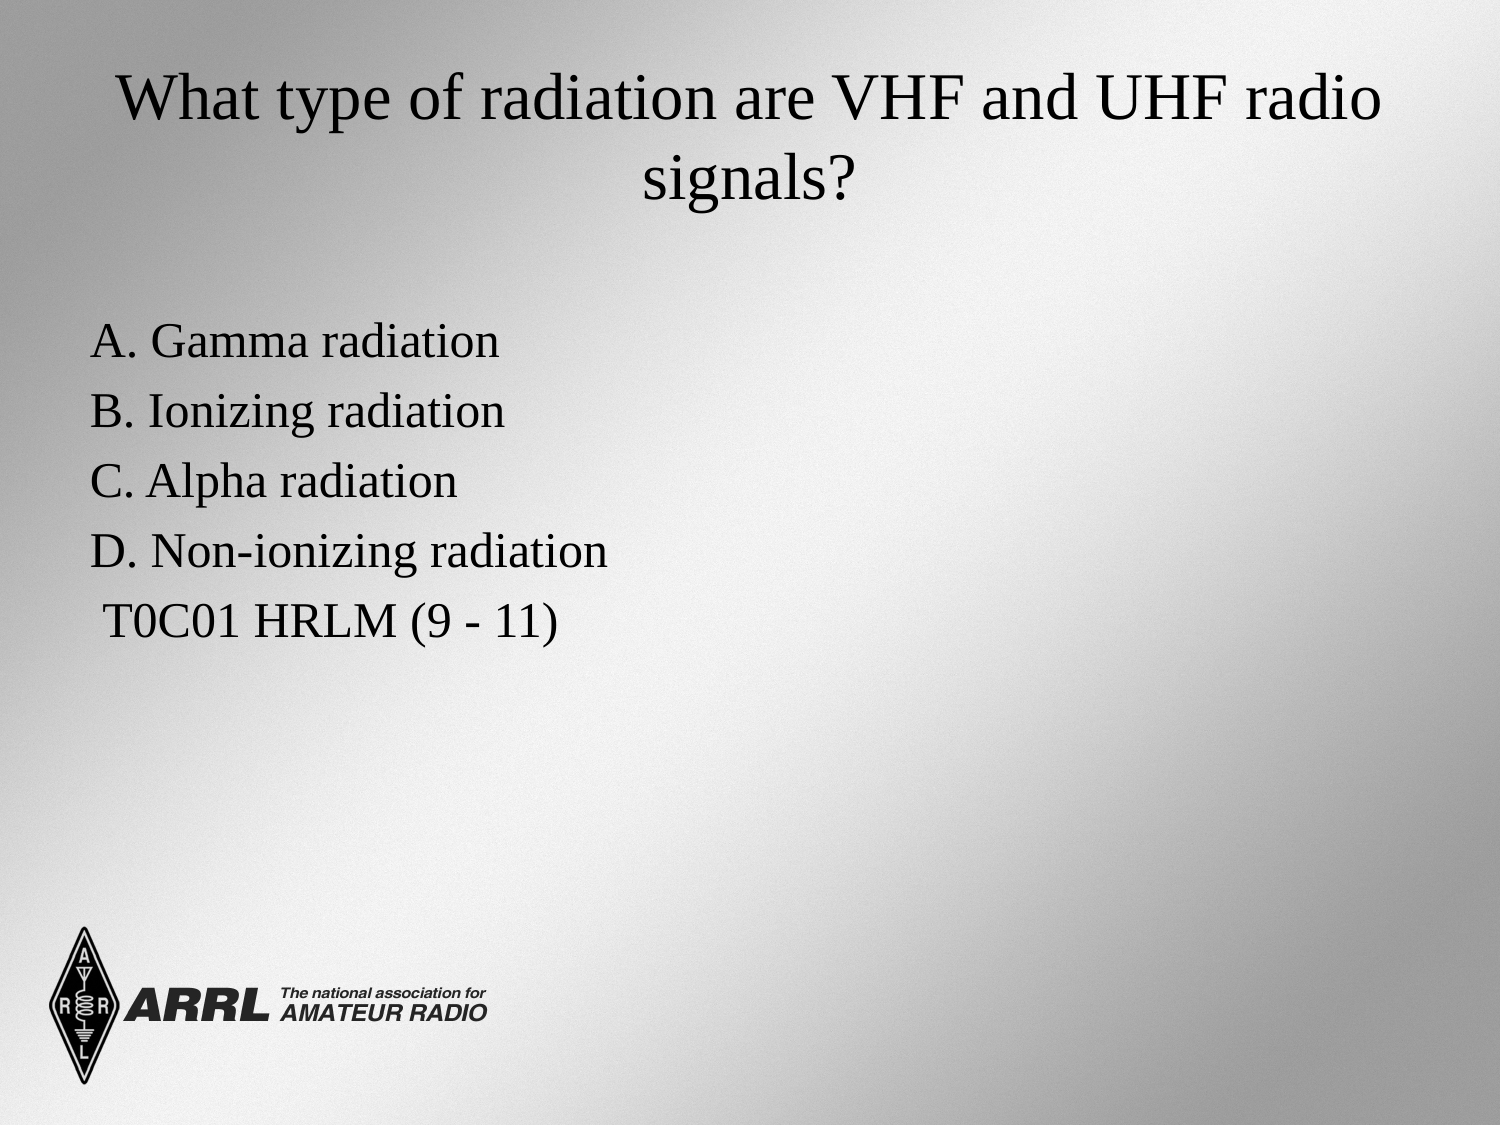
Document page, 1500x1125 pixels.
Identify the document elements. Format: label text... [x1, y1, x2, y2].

list A. Gamma radiation B. Ionizing radiation C. Alpha radiation D. Non-ionizing radiation T0C01 HRLM (9 - 11) [75, 299, 1425, 1005]
title What type of radiation are VHF and UHF radio signals? [75, 45, 1425, 233]
picture [0, 0, 1500, 1125]
